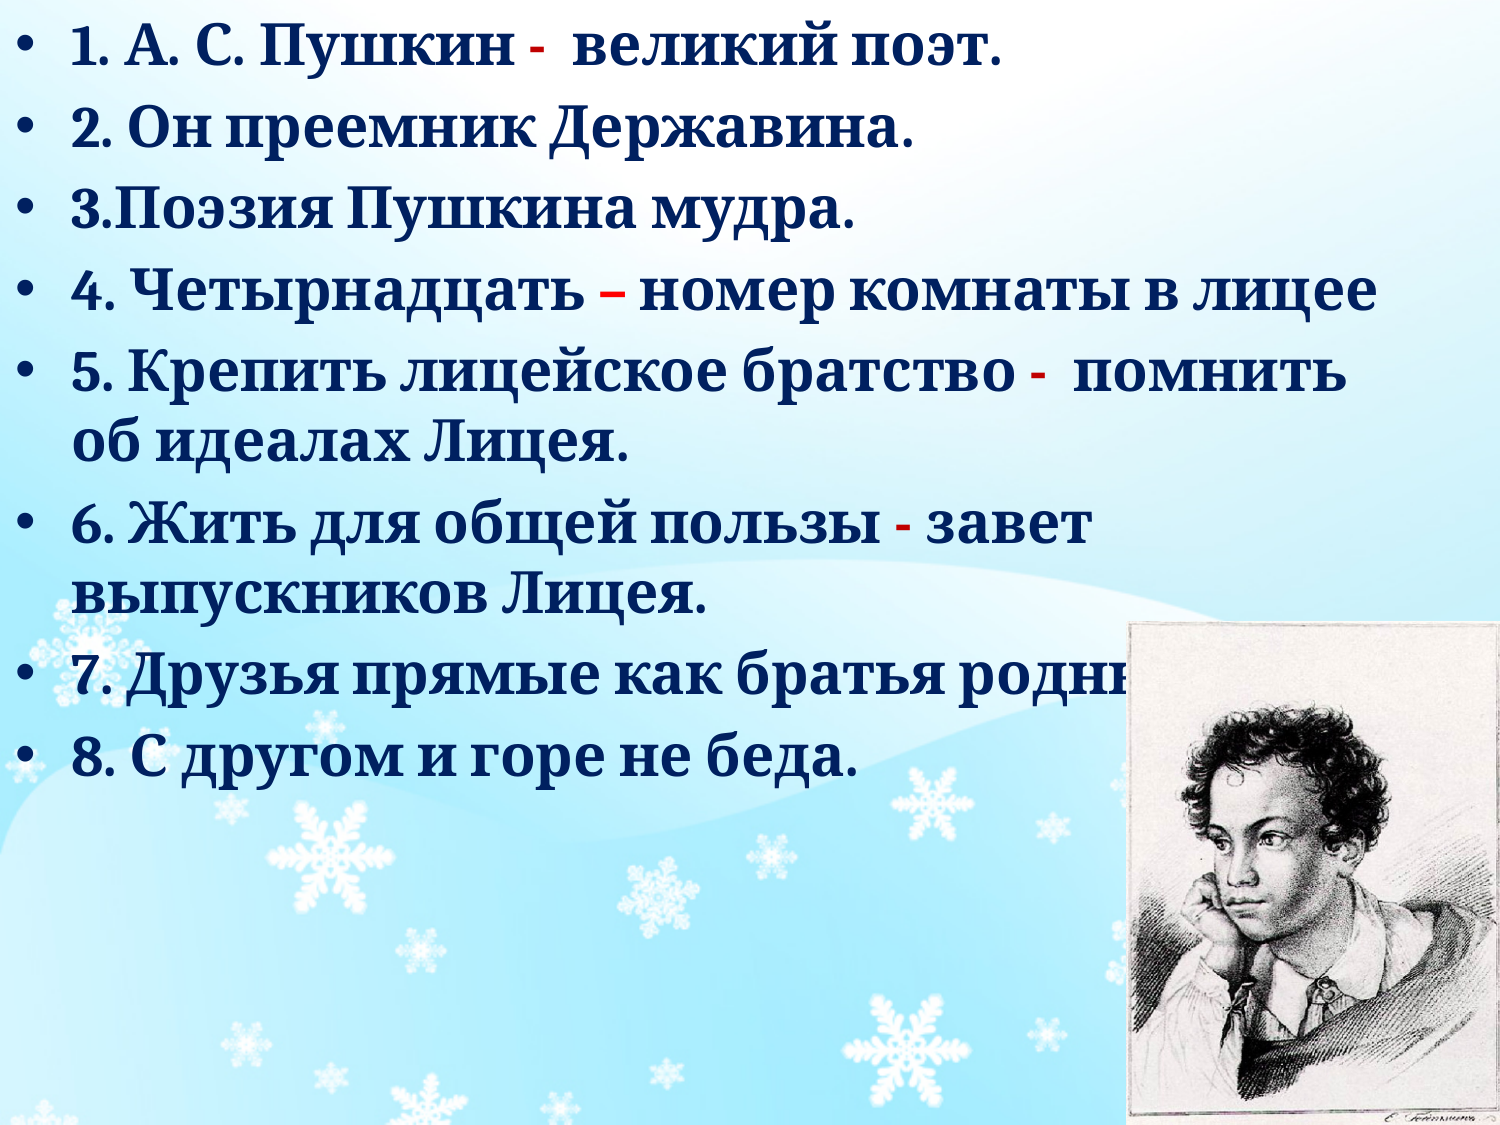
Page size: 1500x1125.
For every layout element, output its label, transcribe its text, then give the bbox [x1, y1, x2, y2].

list 1. А. С. Пушкин - великий поэт. 2. Он преемник Державина. 3.Поэзия Пушкина мудра. 4. Четырнадцать – номер комнаты в лицее 5. Крепить лицейское братство - помнить об идеалах Лицея. 6. Жить для общей пользы - завет выпускников Лицея. 7. Друзья прямые как братья родные. 8. С другом и горе не беда. [0, 0, 1433, 1094]
picture [0, 0, 1500, 1125]
